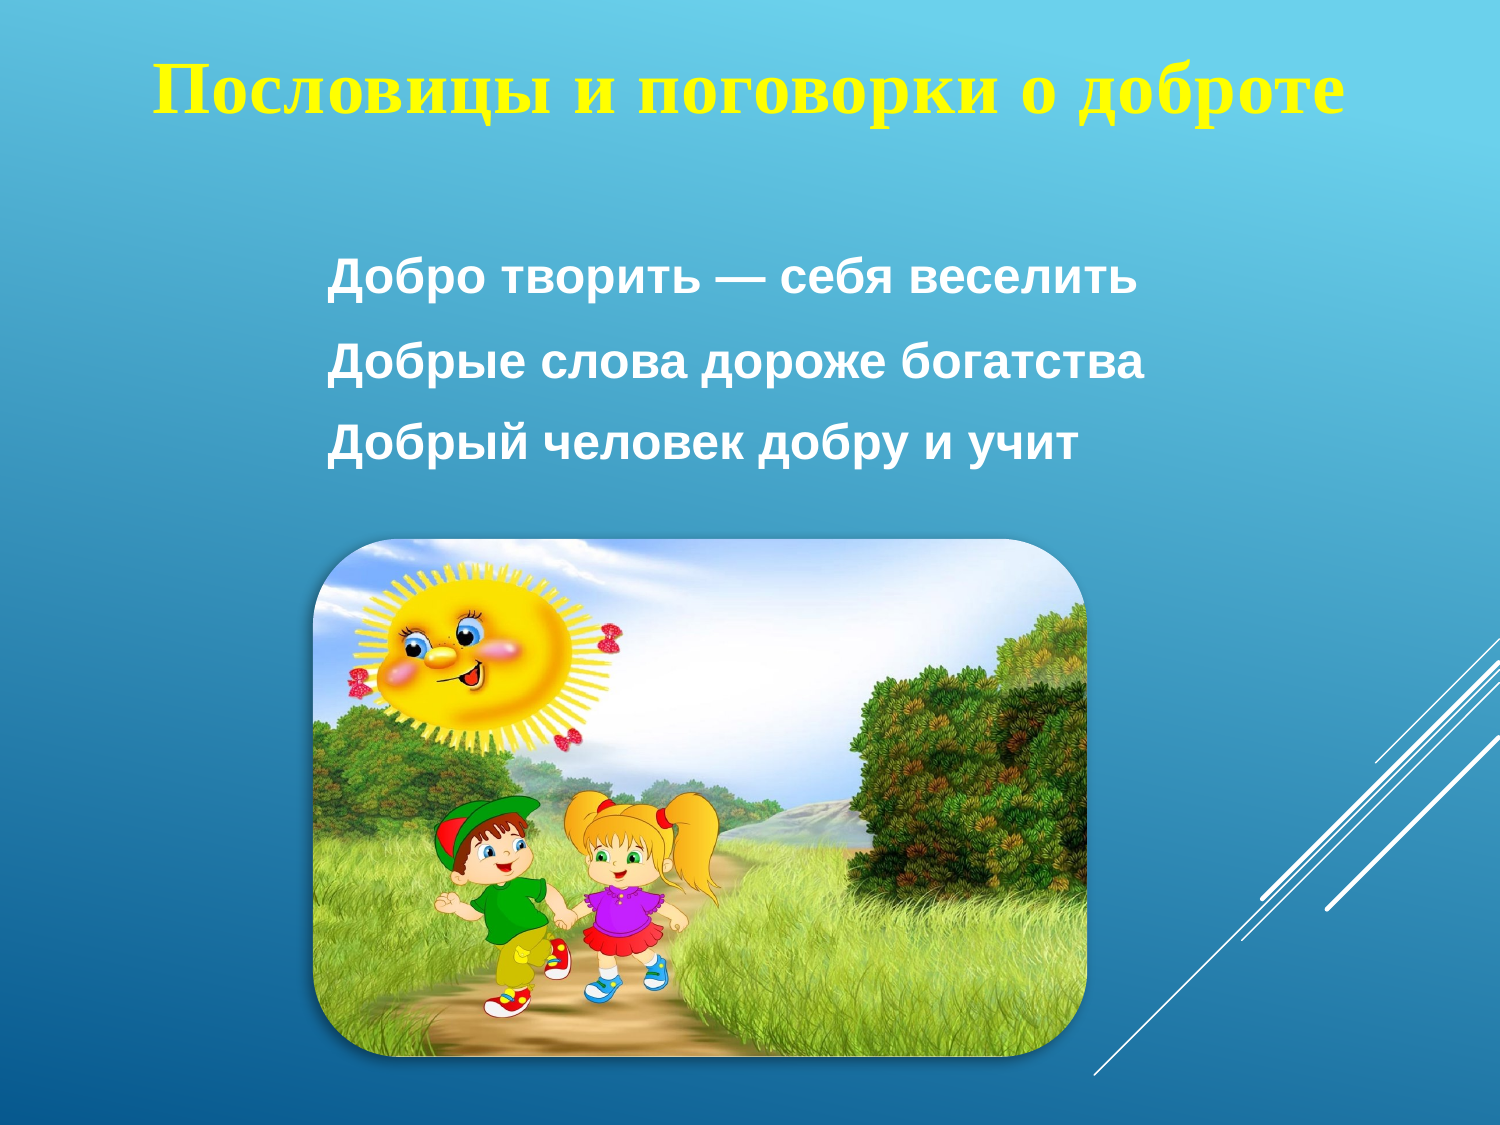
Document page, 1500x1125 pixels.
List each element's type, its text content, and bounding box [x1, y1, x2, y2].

text_box Пословицы и поговорки о доброте [137, 30, 1363, 136]
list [312, 538, 1088, 1058]
text_box Добро творить — себя веселить Добрые слова дороже богатства Добрый человек добру и учит [312, 231, 1211, 477]
